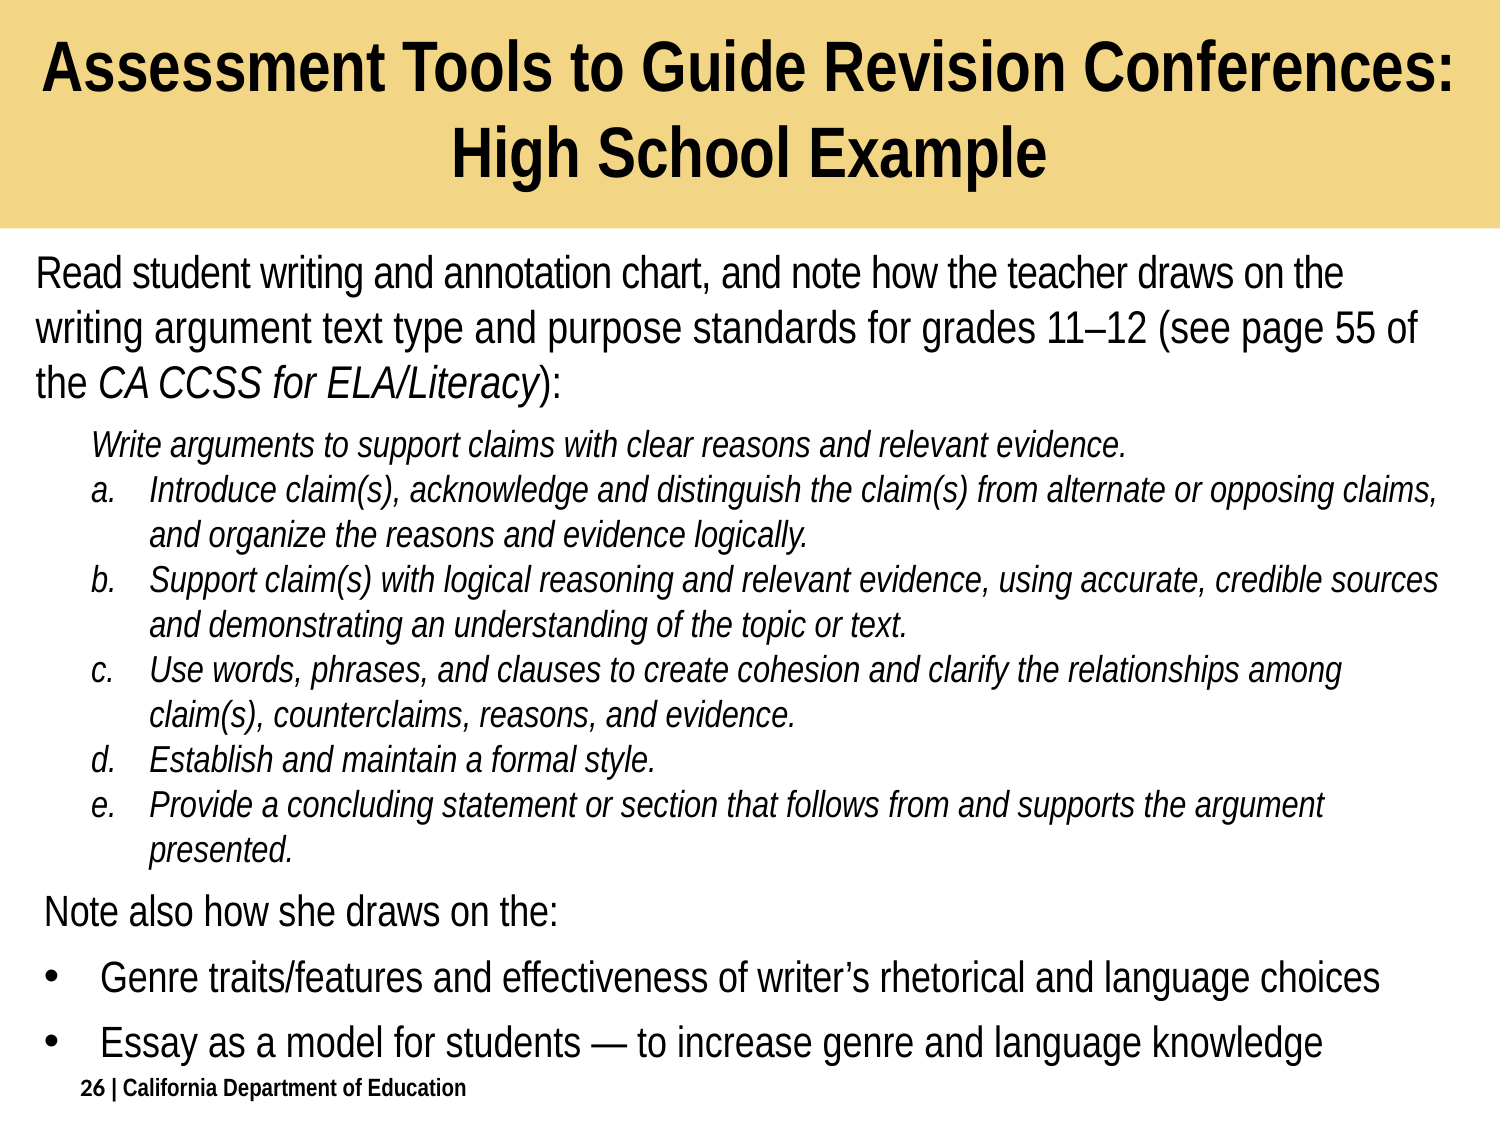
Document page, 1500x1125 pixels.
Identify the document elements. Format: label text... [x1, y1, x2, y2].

title Assessment Tools to Guide Revision Conferences: High School Example [0, 11, 1500, 200]
footer | California Department of Education [96, 1064, 699, 1124]
list Read student writing and annotation chart, and note how the teacher draws on the writing argument text type and purpose standards for grades 11–12 (see page 55 of the CA CCSS for ELA/Literacy): Write arguments to support claims with clear reasons and relevant evidence. Introduce claim(s), acknowledge and distinguish the claim(s) from alternate or opposing claims, and organize the reasons and evidence logically. Support claim(s) with logical reasoning and relevant evidence, using accurate, credible sources and demonstrating an understanding of the topic or text. Use words, phrases, and clauses to create cohesion and clarify the relationships among claim(s), counterclaims, reasons, and evidence. Establish and maintain a formal style. Provide a concluding statement or section that follows from and supports the argument presented. Note also how she draws on the: Genre traits/features and effectiveness of writer’s rhetorical and language choices Essay as a model for students — to increase genre and language knowledge [20, 234, 1476, 1065]
slide_number 26 [55, 1064, 96, 1124]
